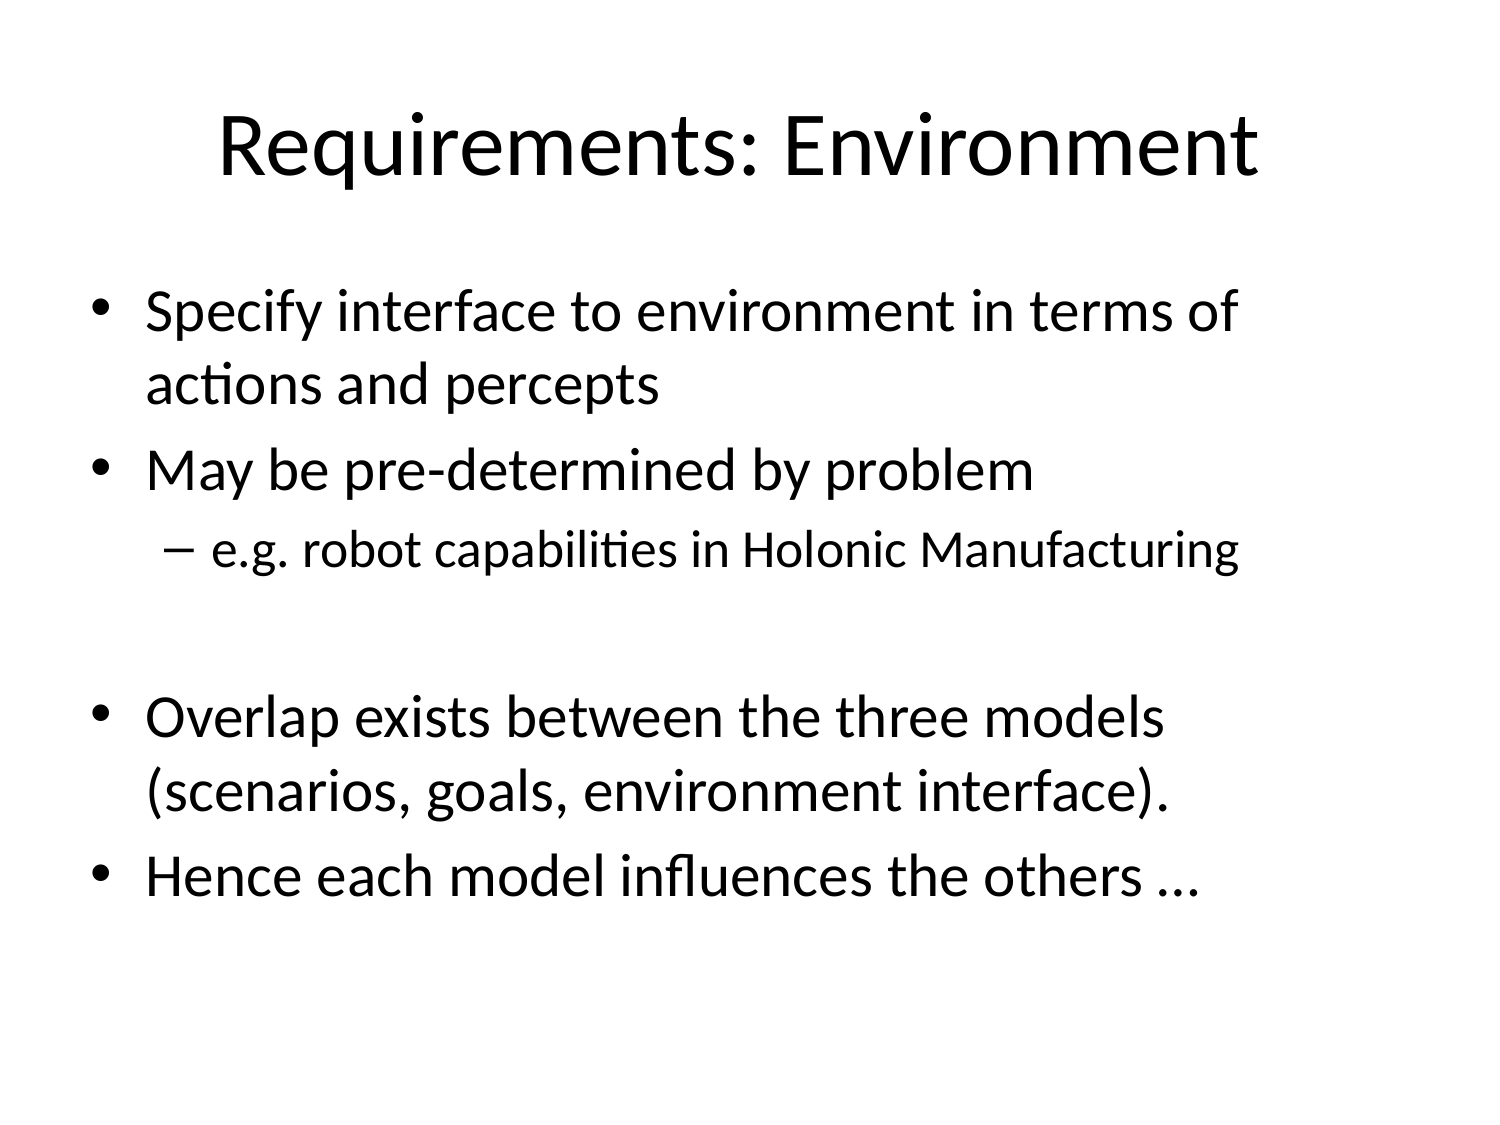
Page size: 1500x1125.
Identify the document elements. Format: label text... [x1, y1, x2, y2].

title Requirements: Environment [75, 45, 1425, 233]
list Specify interface to environment in terms of actions and percepts May be pre-determined by problem e.g. robot capabilities in Holonic Manufacturing Overlap exists between the three models (scenarios, goals, environment interface). Hence each model influences the others … [75, 262, 1425, 1005]
